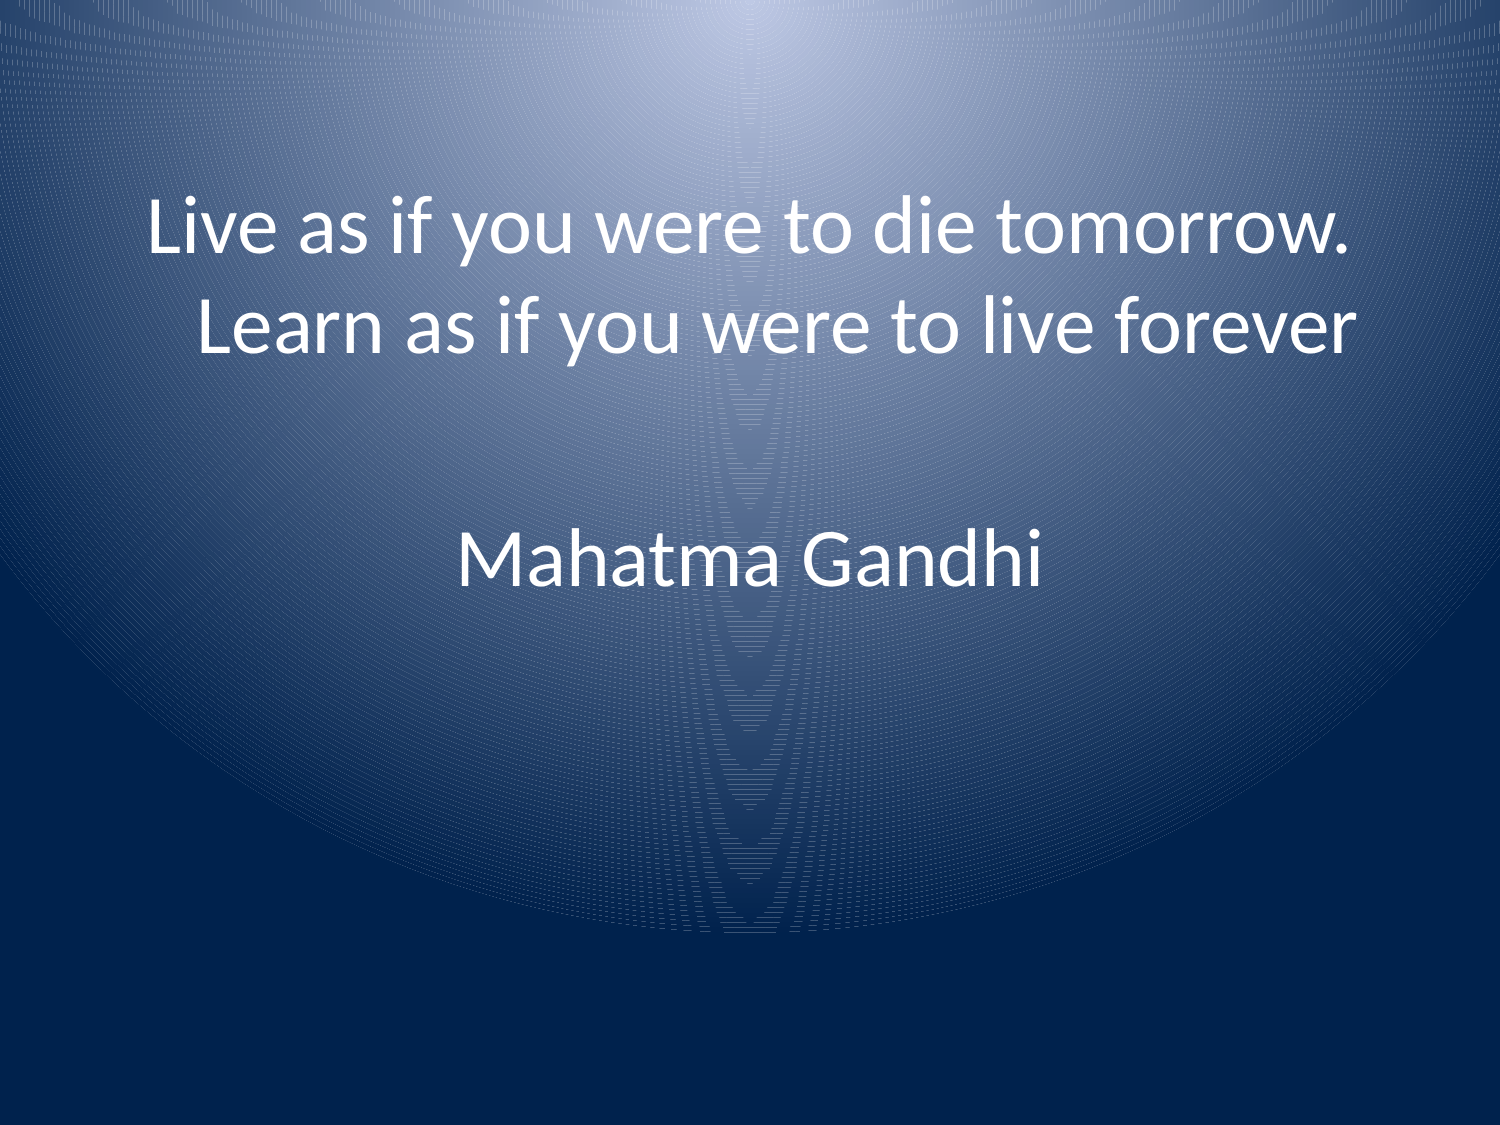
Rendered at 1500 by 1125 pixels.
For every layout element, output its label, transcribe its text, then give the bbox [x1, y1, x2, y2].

list Live as if you were to die tomorrow. Learn as if you were to live forever Mahatma Gandhi [75, 162, 1425, 1005]
